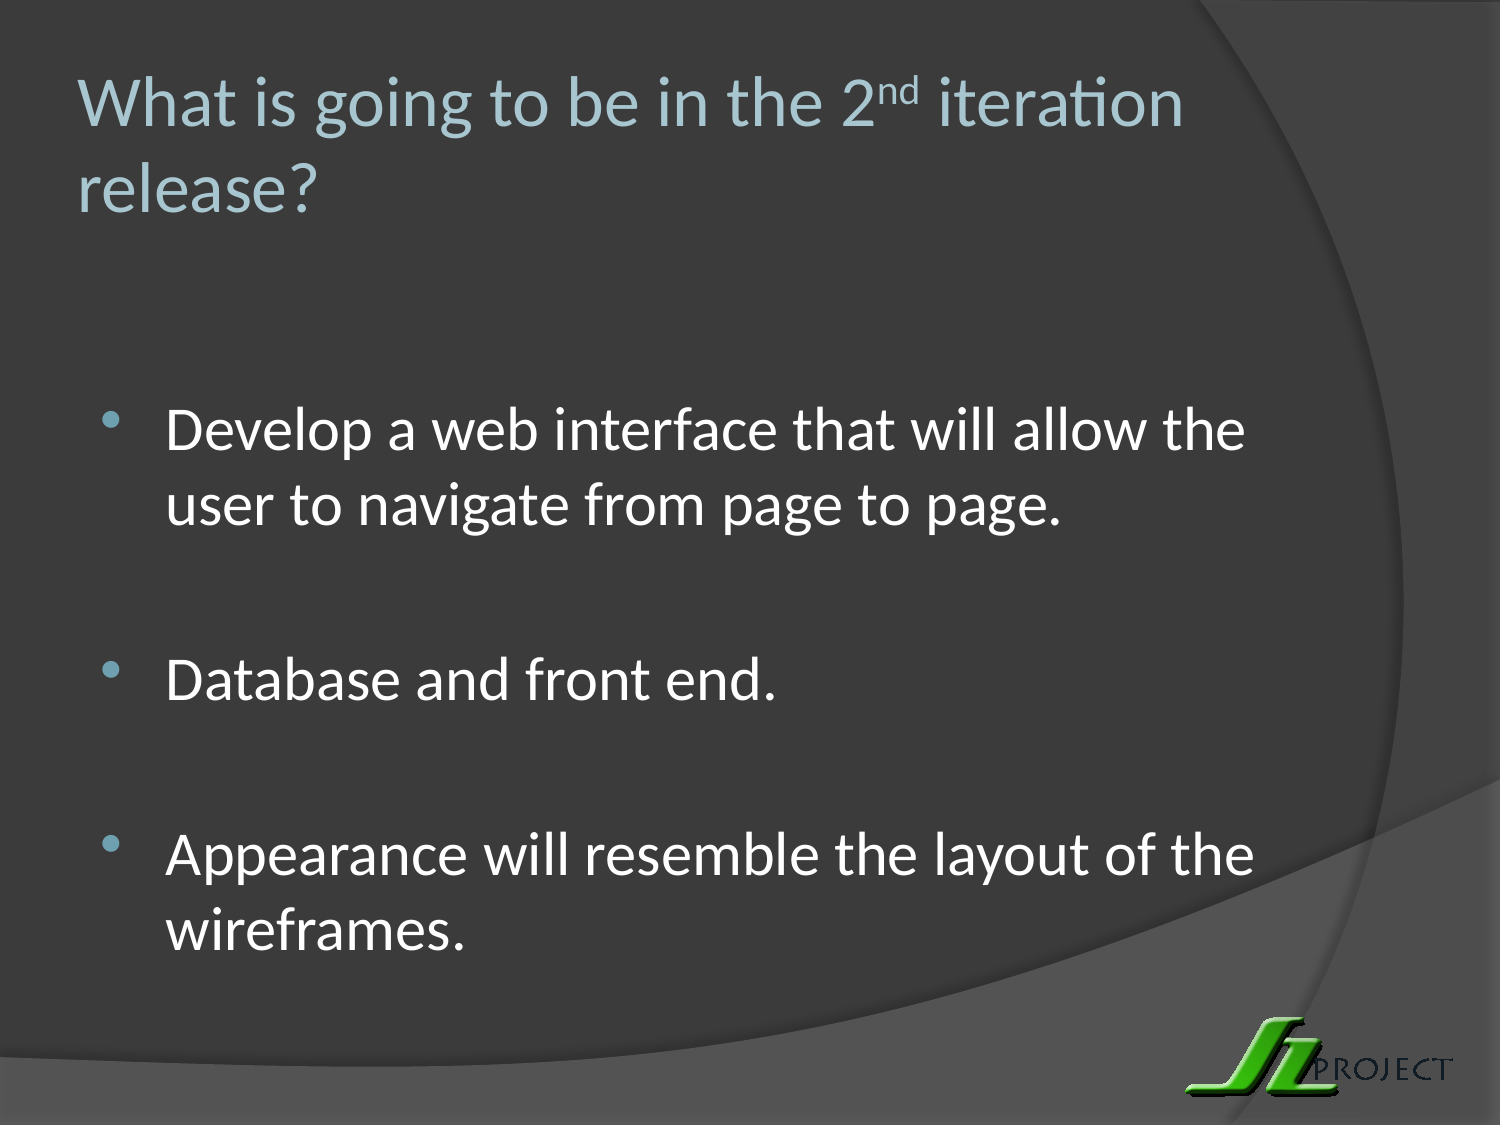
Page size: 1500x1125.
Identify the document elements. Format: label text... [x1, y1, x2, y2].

title What is going to be in the 2nd iteration release? [70, 46, 1296, 235]
list Develop a web interface that will allow the user to navigate from page to page. Database and front end. Appearance will resemble the layout of the wireframes. [82, 292, 1307, 1036]
picture [1159, 1000, 1471, 1125]
